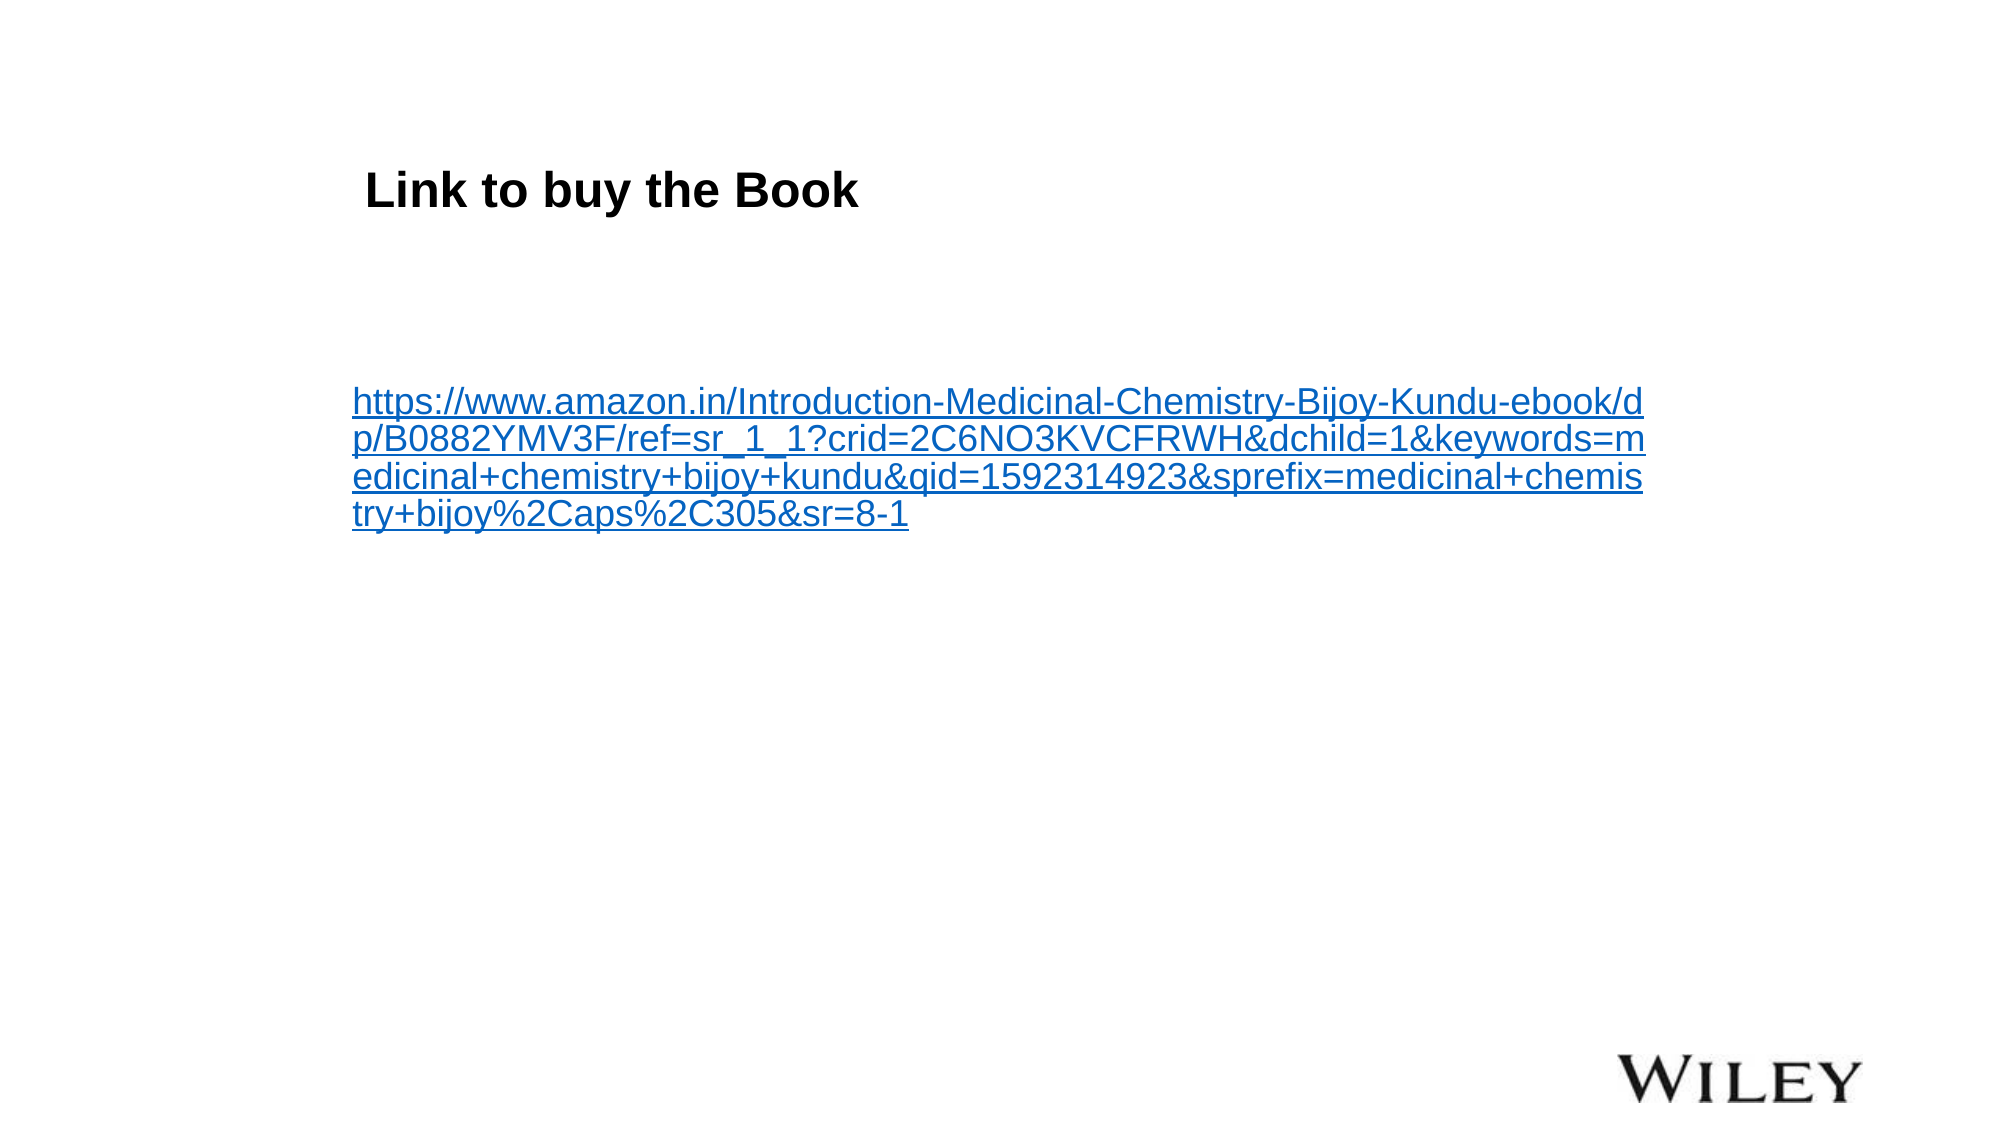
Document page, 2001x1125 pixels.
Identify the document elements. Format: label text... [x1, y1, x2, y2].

text_box https://www.amazon.in/Introduction-Medicinal-Chemistry-Bijoy-Kundu-ebook/dp/B0882YMV3F/ref=sr_1_1?crid=2C6NO3KVCFRWH&dchild=1&keywords=medicinal+chemistry+bijoy+kundu&qid=1592314923&sprefix=medicinal+chemistry+bijoy%2Caps%2C305&sr=8-1 [337, 369, 1663, 430]
text_box Link to buy the Book [349, 149, 1388, 225]
picture [1617, 1054, 1863, 1103]
